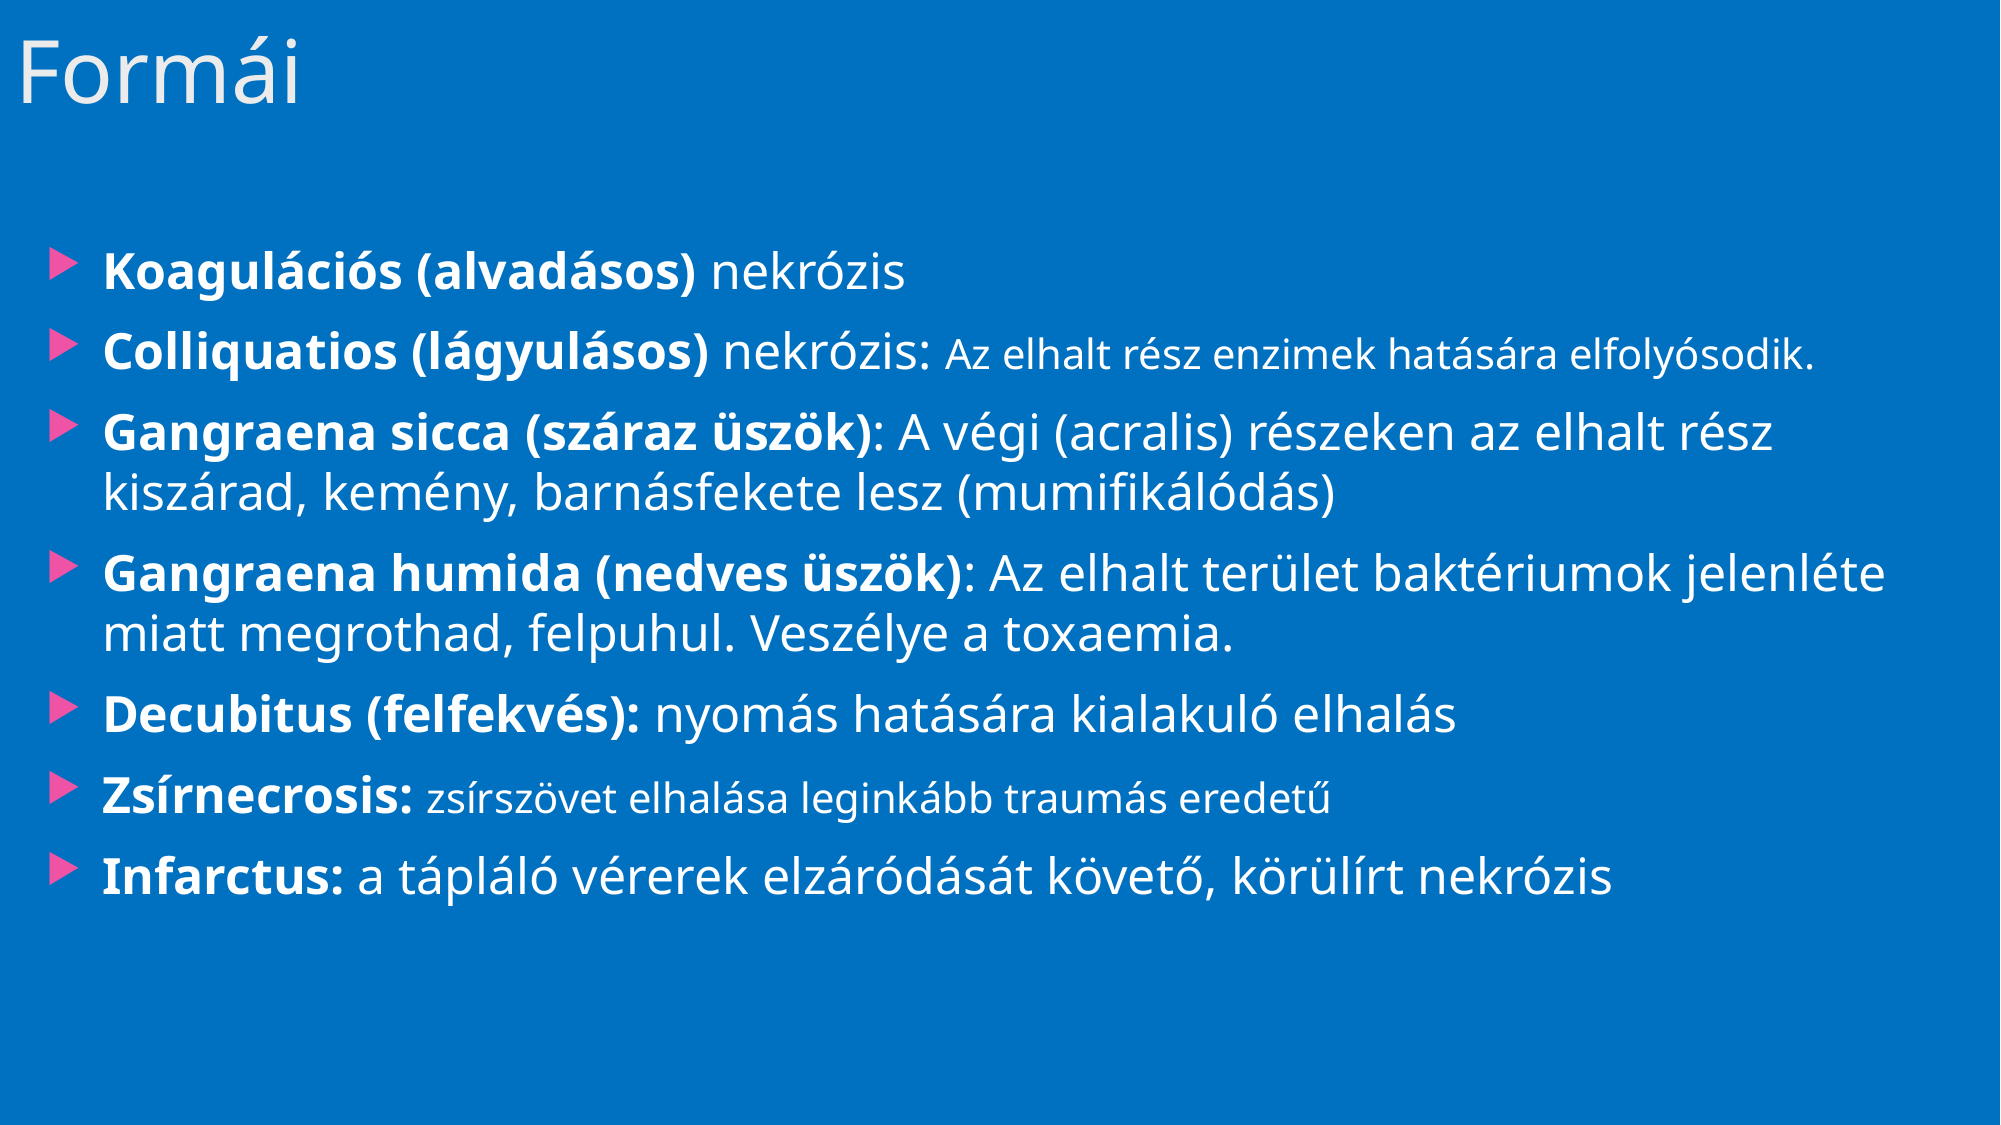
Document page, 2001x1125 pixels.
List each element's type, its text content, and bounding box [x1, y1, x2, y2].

title Formái [0, 8, 1543, 166]
list Koagulációs (alvadásos) nekrózis Colliquatios (lágyulásos) nekrózis: Az elhalt rész enzimek hatására elfolyósodik. Gangraena sicca (száraz üszök): A végi (acralis) részeken az elhalt rész kiszárad, kemény, barnásfekete lesz (mumifikálódás) Gangraena humida (nedves üszök): Az elhalt terület baktériumok jelenléte miatt megrothad, felpuhul. Veszélye a toxaemia. Decubitus (felfekvés): nyomás hatására kialakuló elhalás Zsírnecrosis: zsírszövet elhalása leginkább traumás eredetű Infarctus: a tápláló vérerek elzáródását követő, körülírt nekrózis [30, 231, 2000, 1070]
